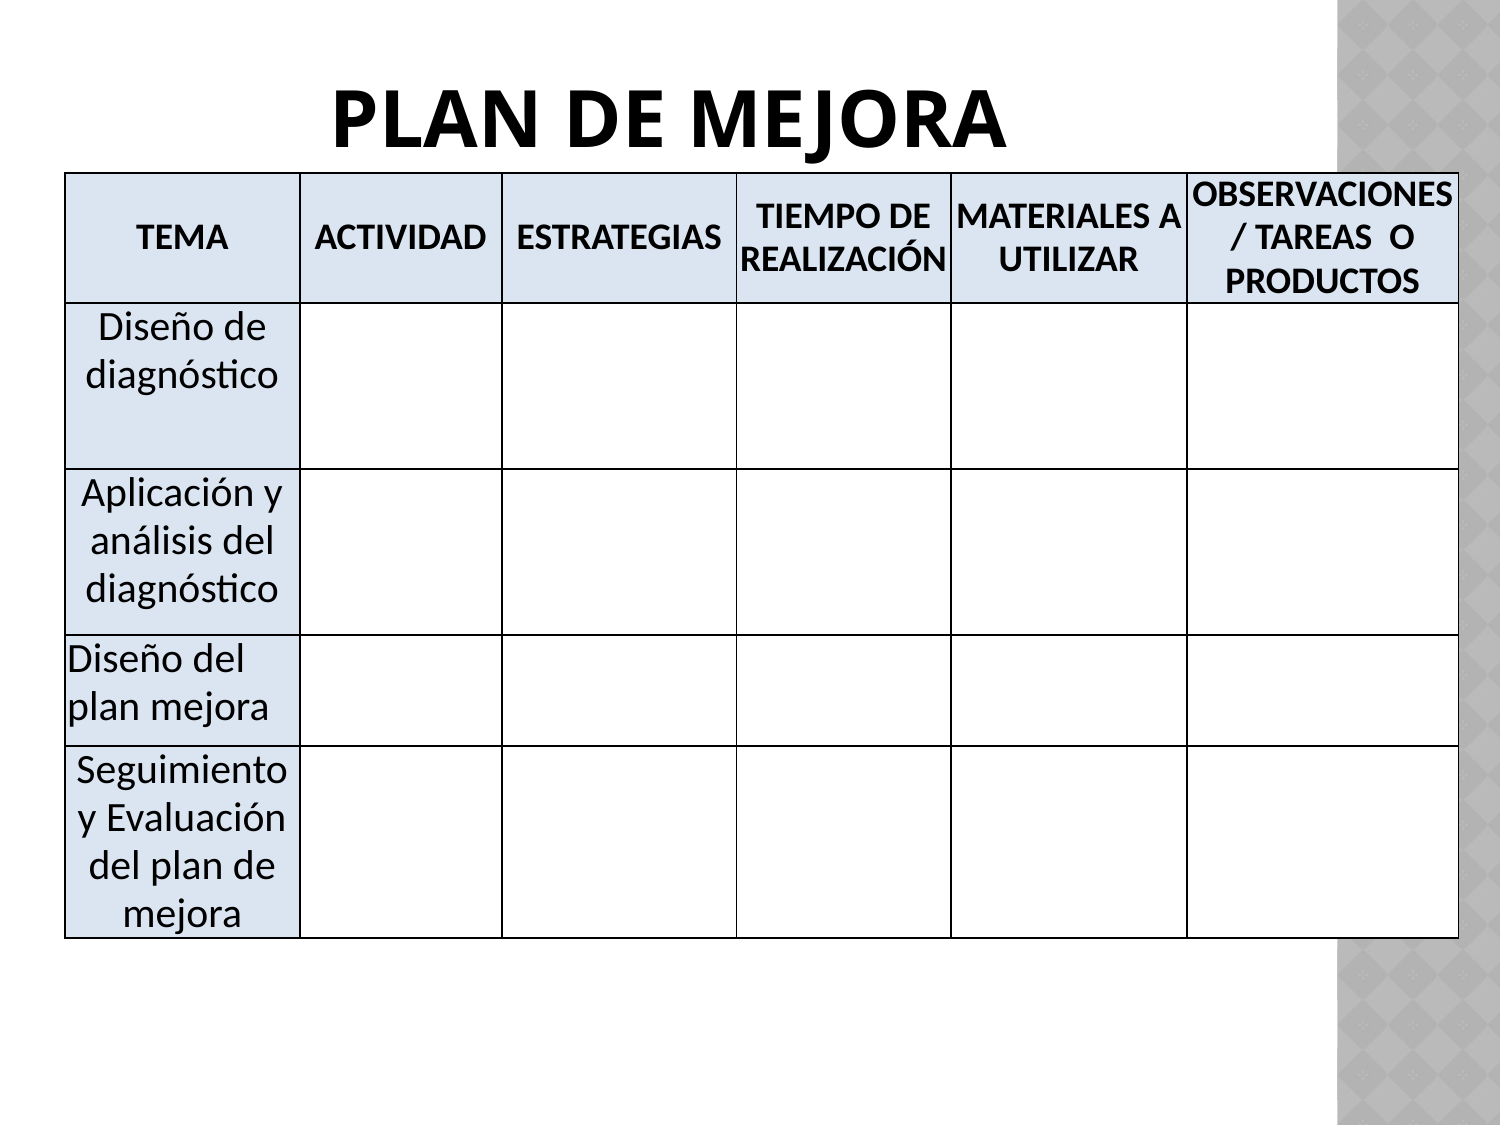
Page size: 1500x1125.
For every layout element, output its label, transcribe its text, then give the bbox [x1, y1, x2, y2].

table_cell [1188, 636, 1458, 745]
table_cell [952, 747, 1186, 937]
table_cell Seguimiento y Evaluación del plan de mejora [66, 747, 299, 937]
table_cell [1188, 470, 1458, 634]
table_cell [1188, 304, 1458, 468]
table_cell Diseño de diagnóstico [66, 304, 299, 468]
table_cell [737, 304, 950, 468]
table_cell [301, 304, 501, 468]
table_cell [503, 747, 736, 937]
table_cell [952, 636, 1186, 745]
table_cell [1188, 747, 1458, 937]
table_cell Diseño del plan mejora [66, 636, 299, 745]
table_header TIEMPO DE REALIZACIÓN [737, 174, 950, 302]
table_cell [301, 636, 501, 745]
table_header TEMA [66, 174, 299, 302]
table_cell [737, 636, 950, 745]
table_header OBSERVACIONES/ TAREAS O PRODUCTOS [1188, 174, 1458, 302]
table_cell [301, 747, 501, 937]
table_header ACTIVIDAD [301, 174, 501, 302]
table_cell [503, 636, 736, 745]
title PLAN DE MEJORA [75, 42, 1263, 163]
table_header ESTRATEGIAS [503, 174, 736, 302]
table_cell [503, 470, 736, 634]
table_cell [952, 304, 1186, 468]
table_header MATERIALES A UTILIZAR [952, 174, 1186, 302]
table_cell Aplicación y análisis del diagnóstico [66, 470, 299, 634]
table_cell [737, 470, 950, 634]
table_cell [737, 747, 950, 937]
table_cell [952, 470, 1186, 634]
table_cell [503, 304, 736, 468]
table_cell [301, 470, 501, 634]
